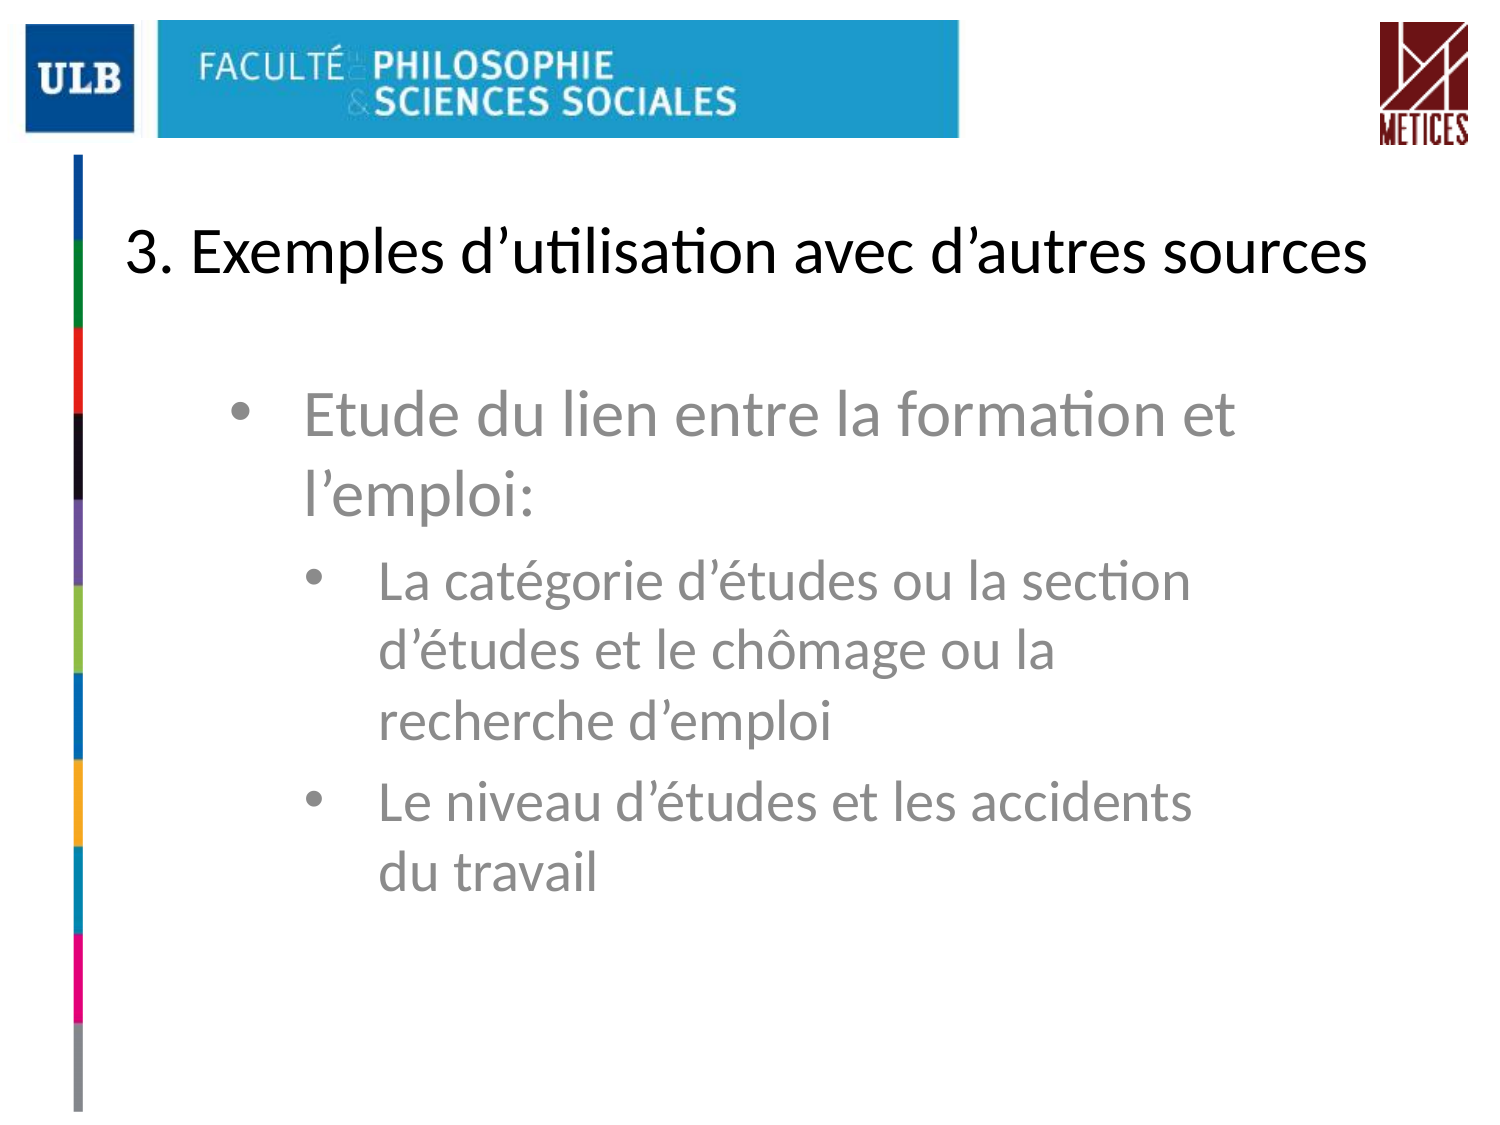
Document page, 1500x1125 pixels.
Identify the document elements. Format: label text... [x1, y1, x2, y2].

picture [74, 155, 82, 238]
picture [1380, 21, 1468, 145]
picture [74, 744, 82, 847]
picture [7, 19, 976, 143]
picture [74, 241, 82, 740]
title 3. Exemples d’utilisation avec d’autres sources [109, 155, 1500, 339]
subtitle Etude du lien entre la formation et l’emploi: La catégorie d’études ou la section d’études et le chômage ou la recherche d’emploi Le niveau d’études et les accidents du travail [213, 362, 1264, 1087]
picture [74, 933, 82, 1111]
